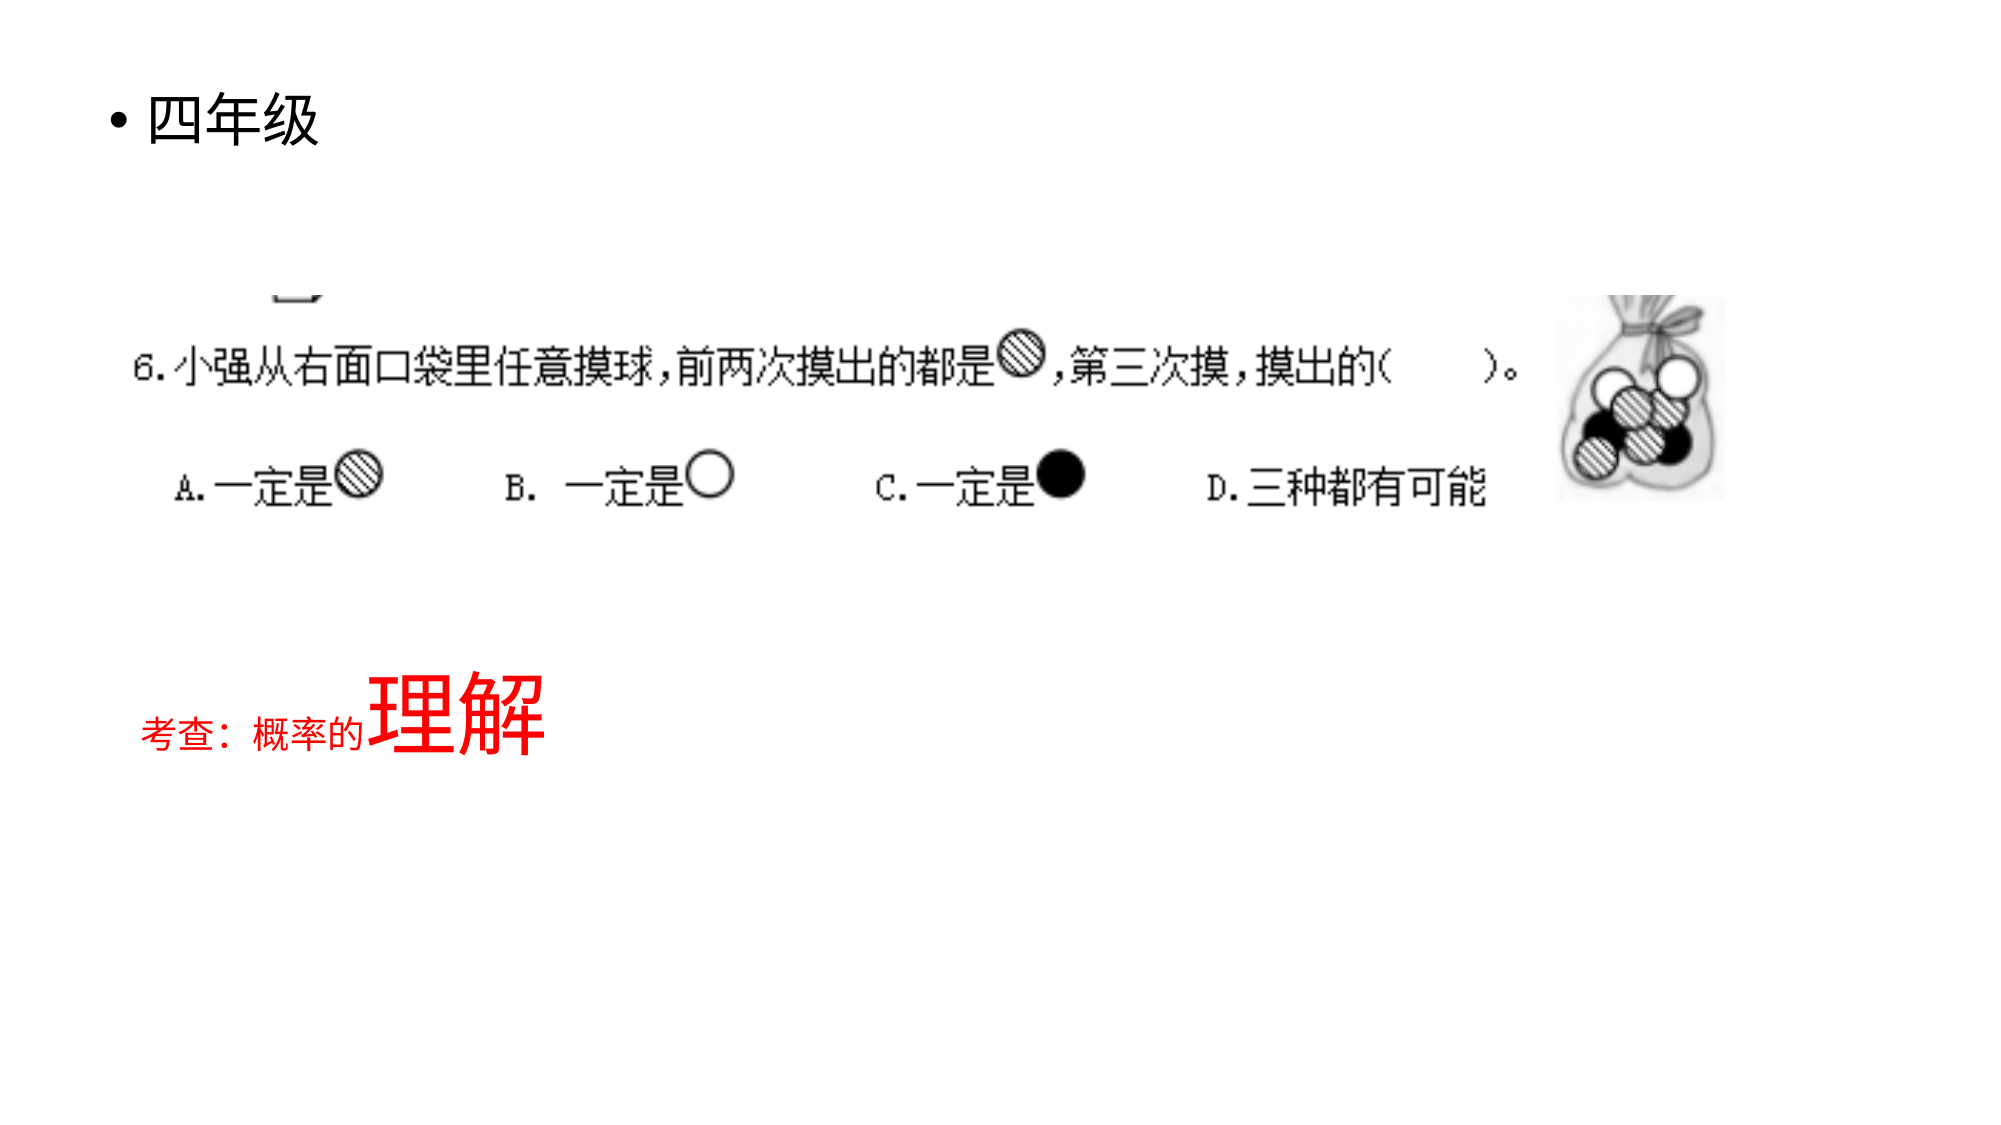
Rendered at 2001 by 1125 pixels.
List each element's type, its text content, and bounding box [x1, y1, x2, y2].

text_box 考查：概率的理解 [125, 649, 1559, 775]
picture [93, 295, 1794, 547]
list 四年级 [93, 83, 378, 193]
